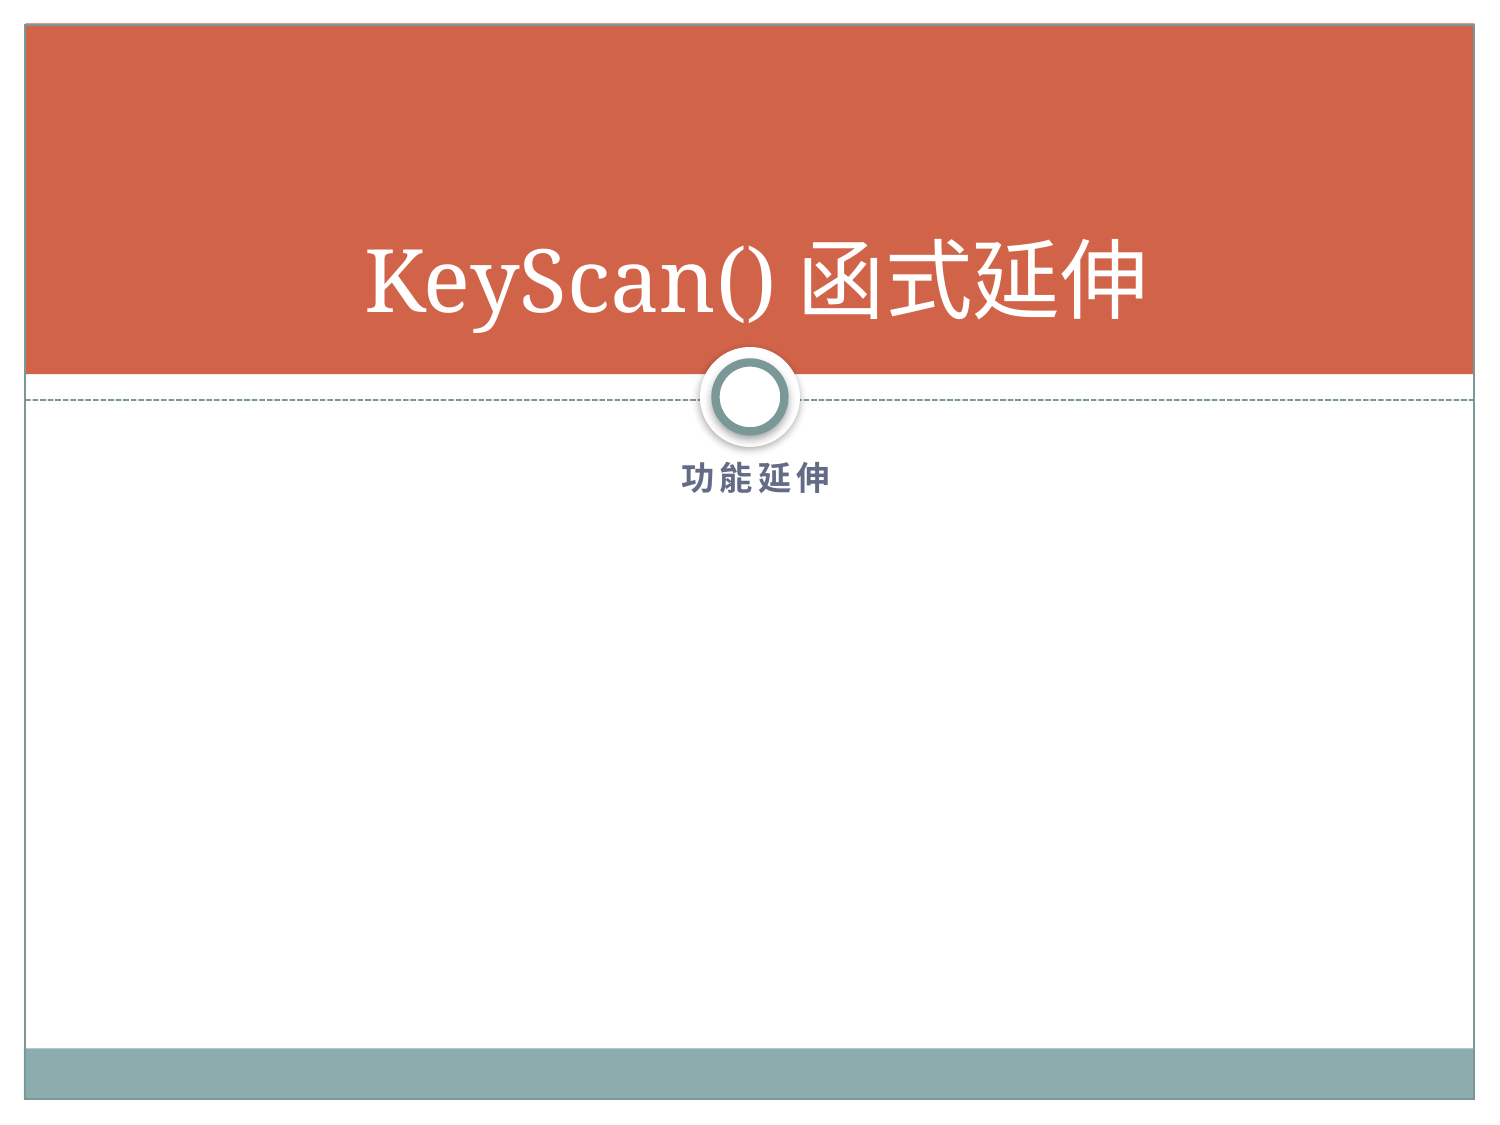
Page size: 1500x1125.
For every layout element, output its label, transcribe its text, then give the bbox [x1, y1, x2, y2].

title KeyScan()函式延伸 [118, 87, 1394, 338]
list 功能延伸 [224, 450, 1288, 725]
